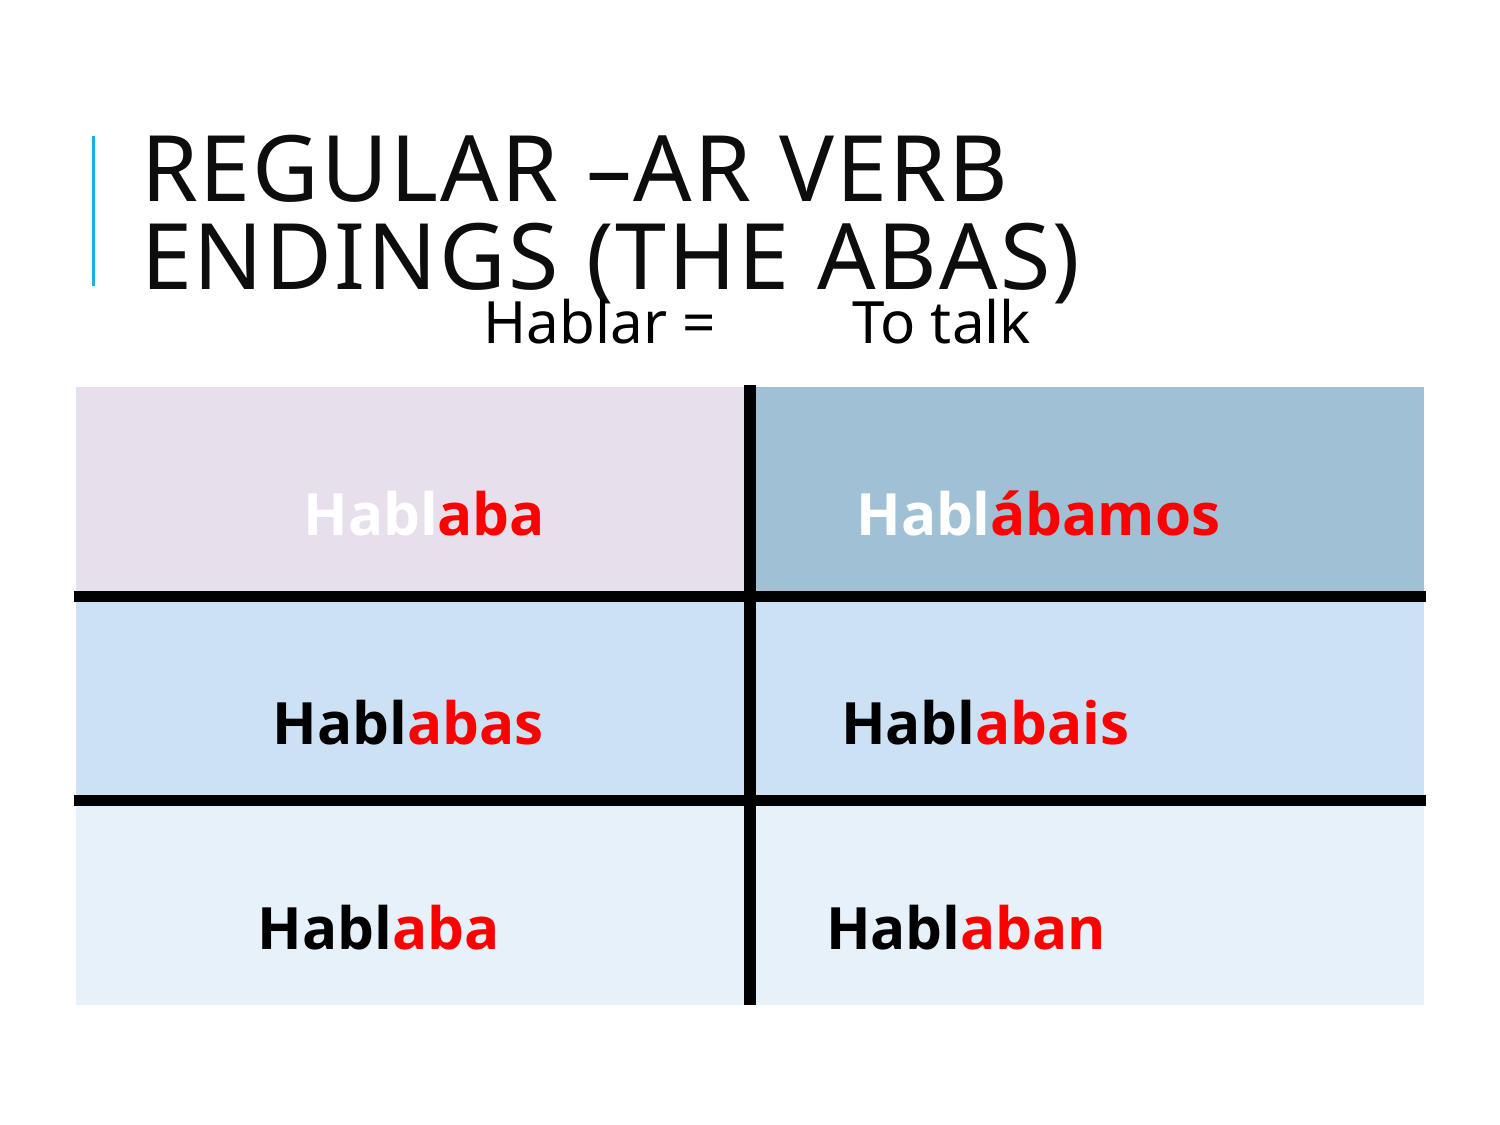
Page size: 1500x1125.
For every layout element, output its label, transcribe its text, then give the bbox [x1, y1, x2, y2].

title Regular –ar verb endings (the abas) [126, 96, 1322, 342]
table_header Hablábamos [756, 387, 1424, 591]
table_header Hablaba [76, 387, 744, 591]
table_cell Hablabais [756, 602, 1424, 795]
table_cell Hablaban [756, 806, 1424, 1005]
text_box Hablar = To talk [468, 278, 1053, 363]
table_cell Hablabas [76, 602, 744, 795]
table_cell Hablaba [76, 806, 744, 1005]
